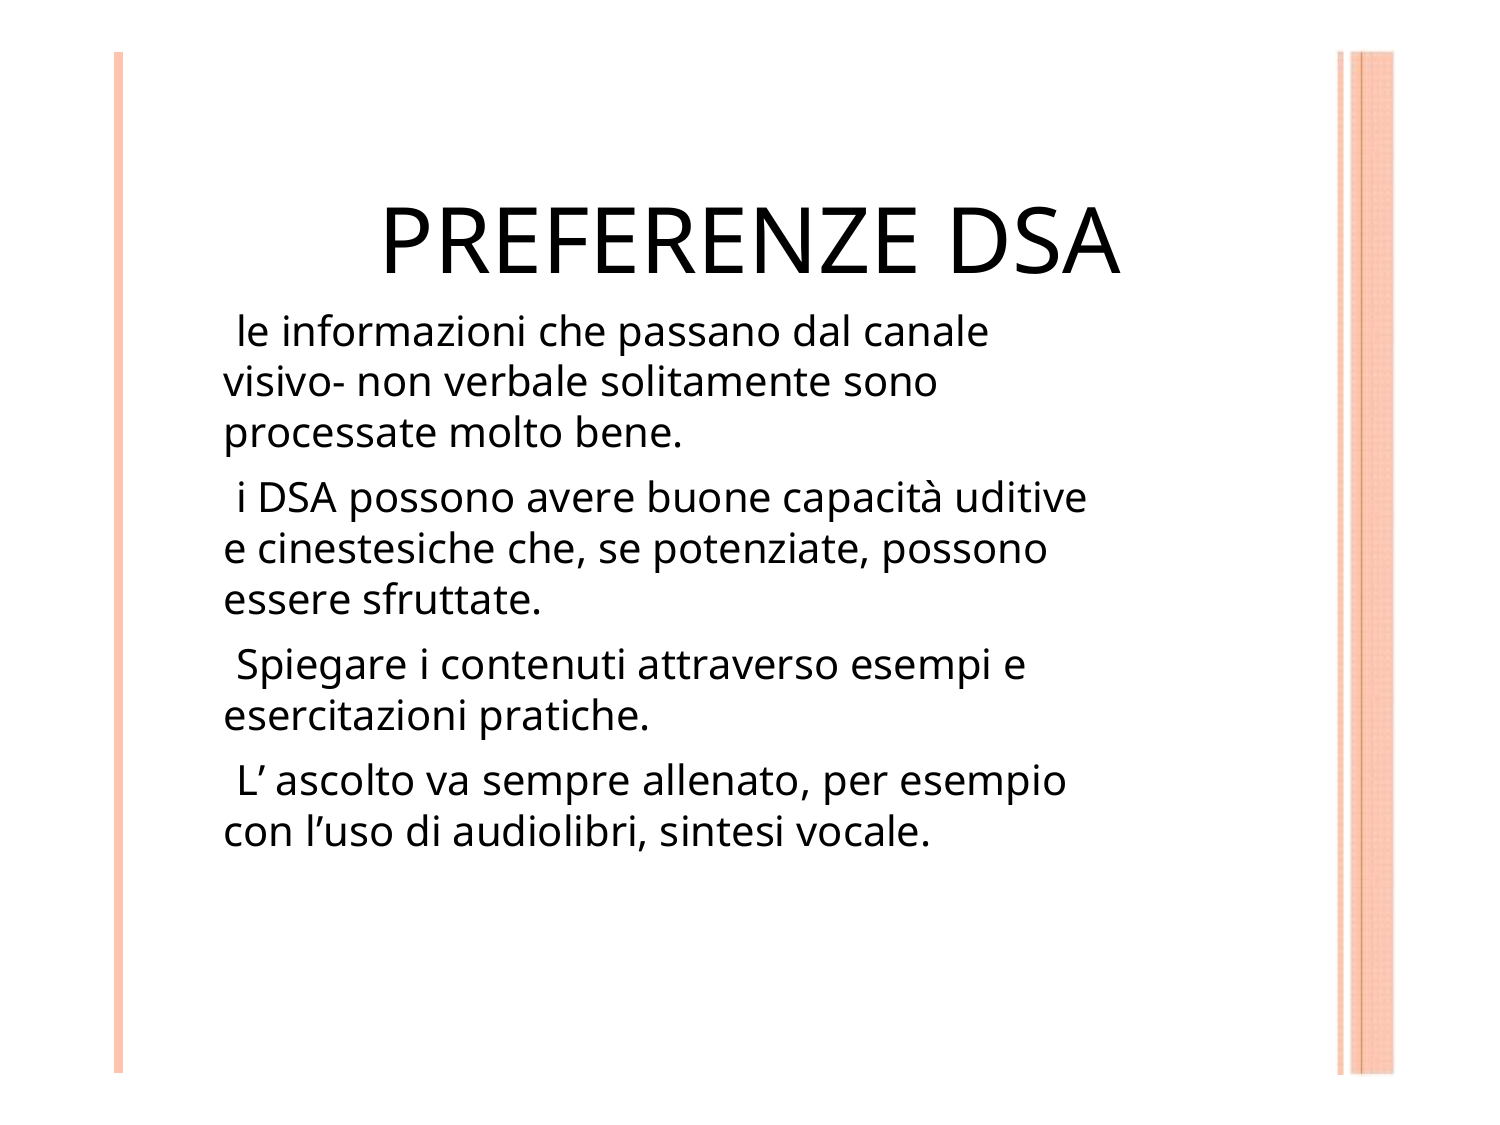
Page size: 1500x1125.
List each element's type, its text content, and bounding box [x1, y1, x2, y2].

title PREFERENZE DSA [75, 112, 1425, 331]
text_box [1335, 49, 1345, 112]
text_box [1335, 331, 1345, 1075]
text_box le informazioni che passano dal canale visivo- non verbale solitamente sono processate molto bene. i DSA possono avere buone capacità uditive e cinestesiche che, se potenziate, possono essere sfruttate. Spiegare i contenuti attraverso esempi e esercitazioni pratiche. L’ ascolto va sempre allenato, per esempio con l’uso di audiolibri, sintesi vocale. [221, 303, 1144, 855]
text_box [1349, 49, 1396, 112]
text_box [1349, 331, 1396, 1077]
